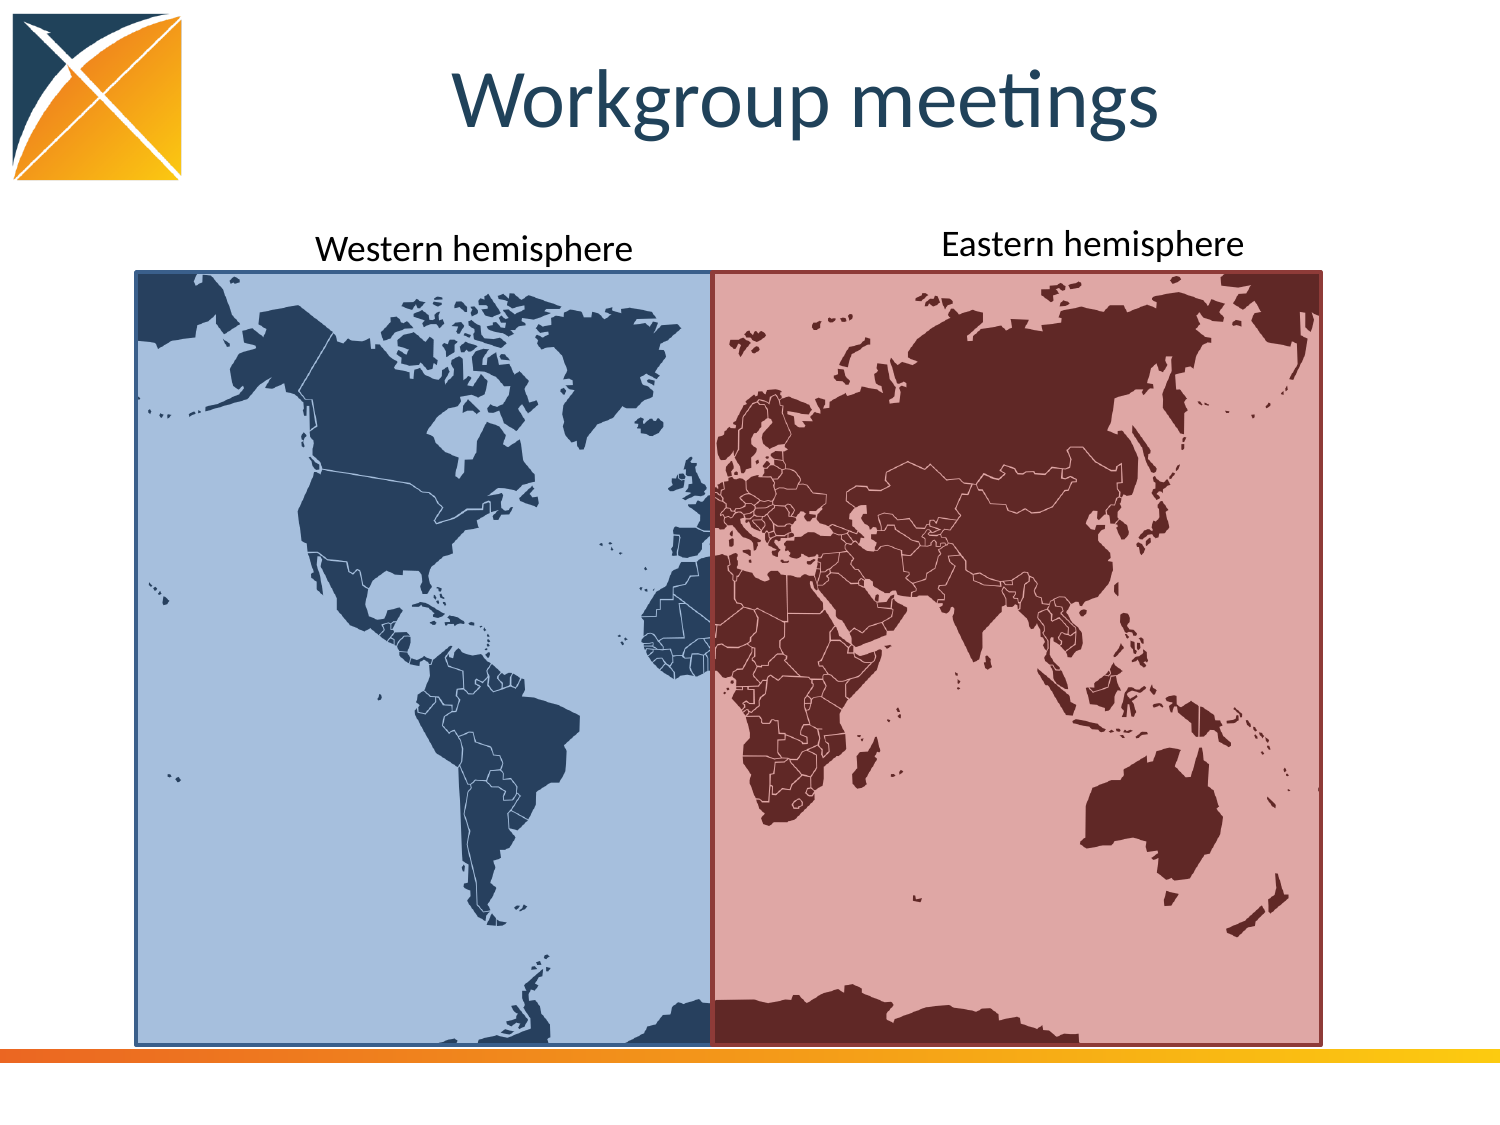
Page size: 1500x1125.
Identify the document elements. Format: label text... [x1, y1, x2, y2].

title Workgroup meetings [187, 24, 1425, 163]
text_box Western hemisphere [300, 216, 649, 270]
text_box Eastern hemisphere [926, 211, 1260, 270]
picture [135, 271, 1321, 1046]
picture [0, 0, 206, 200]
